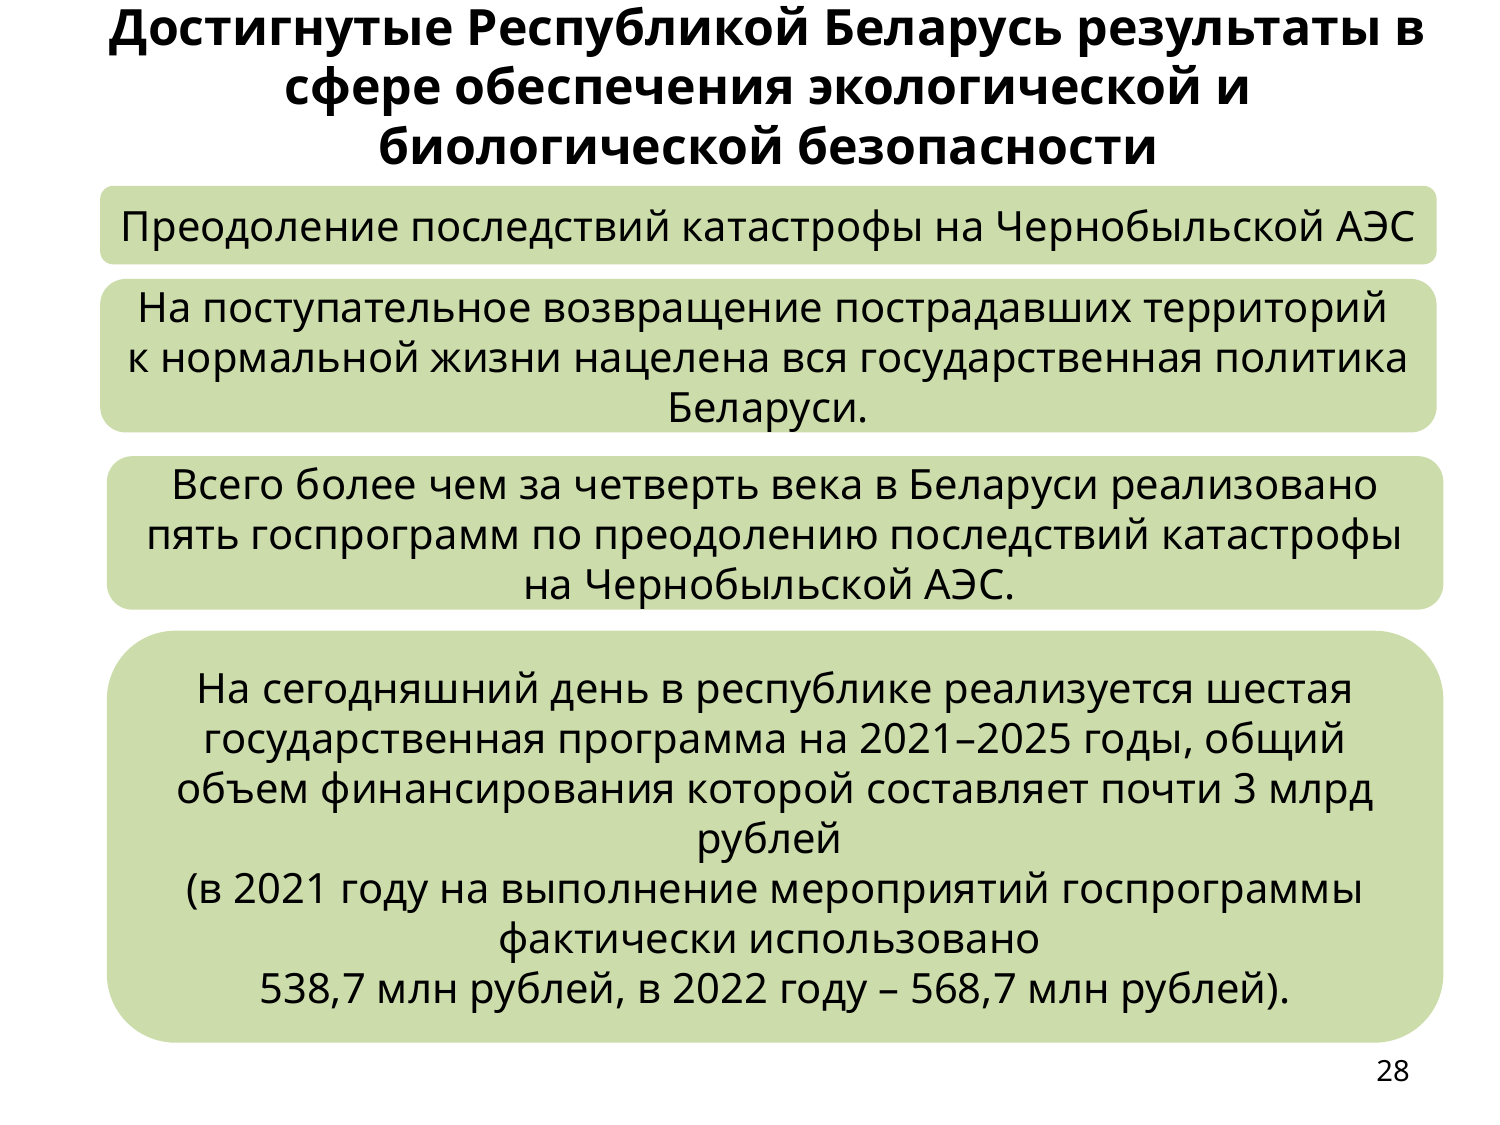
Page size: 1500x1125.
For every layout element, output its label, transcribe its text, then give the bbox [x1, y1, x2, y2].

text_box На сегодняшний день в республике реализуется шестая государственная программа на 2021–2025 годы, общий объем финансирования которой составляет почти 3 млрд рублей (в 2021 году на выполнение мероприятий госпрограммы фактически использовано 538,7 млн рублей, в 2022 году – 568,7 млн рублей). [106, 630, 1444, 1043]
text_box Преодоление последствий катастрофы на Чернобыльской АЭС [100, 185, 1437, 265]
text_box На поступательное возвращение пострадавших территорий к нормальной жизни нацелена вся государственная политика Беларуси. [100, 278, 1437, 433]
slide_number 28 [1074, 1042, 1425, 1103]
text_box Достигнутые Республикой Беларусь результаты в сфере обеспечения экологической и биологической безопасности [93, 0, 1444, 172]
text_box Всего более чем за четверть века в Беларуси реализовано пять госпрограмм по преодолению последствий катастрофы на Чернобыльской АЭС. [106, 456, 1444, 610]
